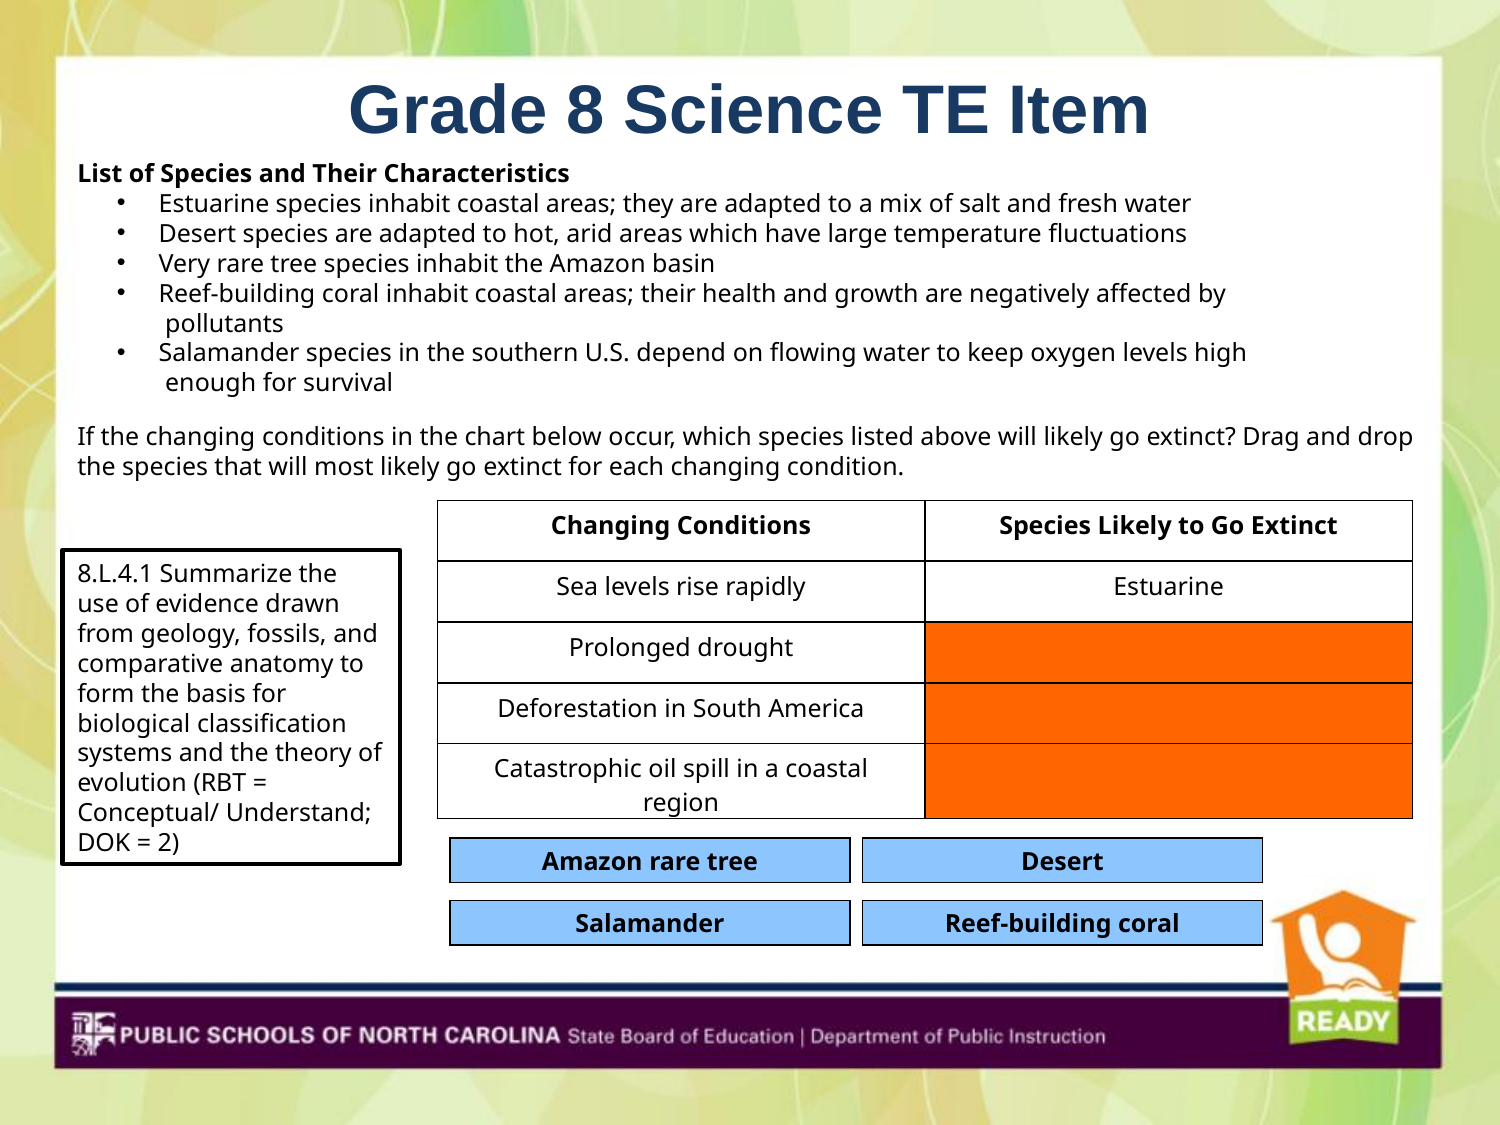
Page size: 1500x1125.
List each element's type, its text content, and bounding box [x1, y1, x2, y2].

title Grade 8 Science TE Item [75, 12, 1425, 149]
text_box 8.L.4.1 Summarize the use of evidence drawn from geology, fossils, and comparative anatomy to form the basis for biological classification systems and the theory of evolution (RBT = Conceptual/ Understand; DOK = 2) [60, 548, 402, 866]
text_box Desert [862, 837, 1263, 883]
table_cell Sea levels rise rapidly [438, 562, 924, 621]
table_header Changing Conditions [438, 501, 924, 560]
text_box Reef-building coral [862, 900, 1263, 946]
table_cell Catastrophic oil spill in a coastal region [438, 744, 924, 818]
table_cell Estuarine [926, 562, 1412, 621]
table_cell Deforestation in South America [438, 684, 924, 743]
table_cell [926, 684, 1412, 743]
table_cell [926, 623, 1412, 682]
table_header Species Likely to Go Extinct [926, 501, 1412, 560]
picture [0, 0, 1500, 1125]
text_box List of Species and Their Characteristics Estuarine species inhabit coastal areas; they are adapted to a mix of salt and fresh water Desert species are adapted to hot, arid areas which have large temperature fluctuations Very rare tree species inhabit the Amazon basin Reef-building coral inhabit coastal areas; their health and growth are negatively affected by pollutants Salamander species in the southern U.S. depend on flowing water to keep oxygen levels high enough for survival [62, 149, 1438, 412]
table_cell [926, 744, 1412, 818]
text_box Salamander [450, 900, 850, 946]
text_box If the changing conditions in the chart below occur, which species listed above will likely go extinct? Drag and drop the species that will most likely go extinct for each changing condition. [62, 412, 1438, 488]
text_box Amazon rare tree [450, 837, 850, 883]
table_cell Prolonged drought [438, 623, 924, 682]
